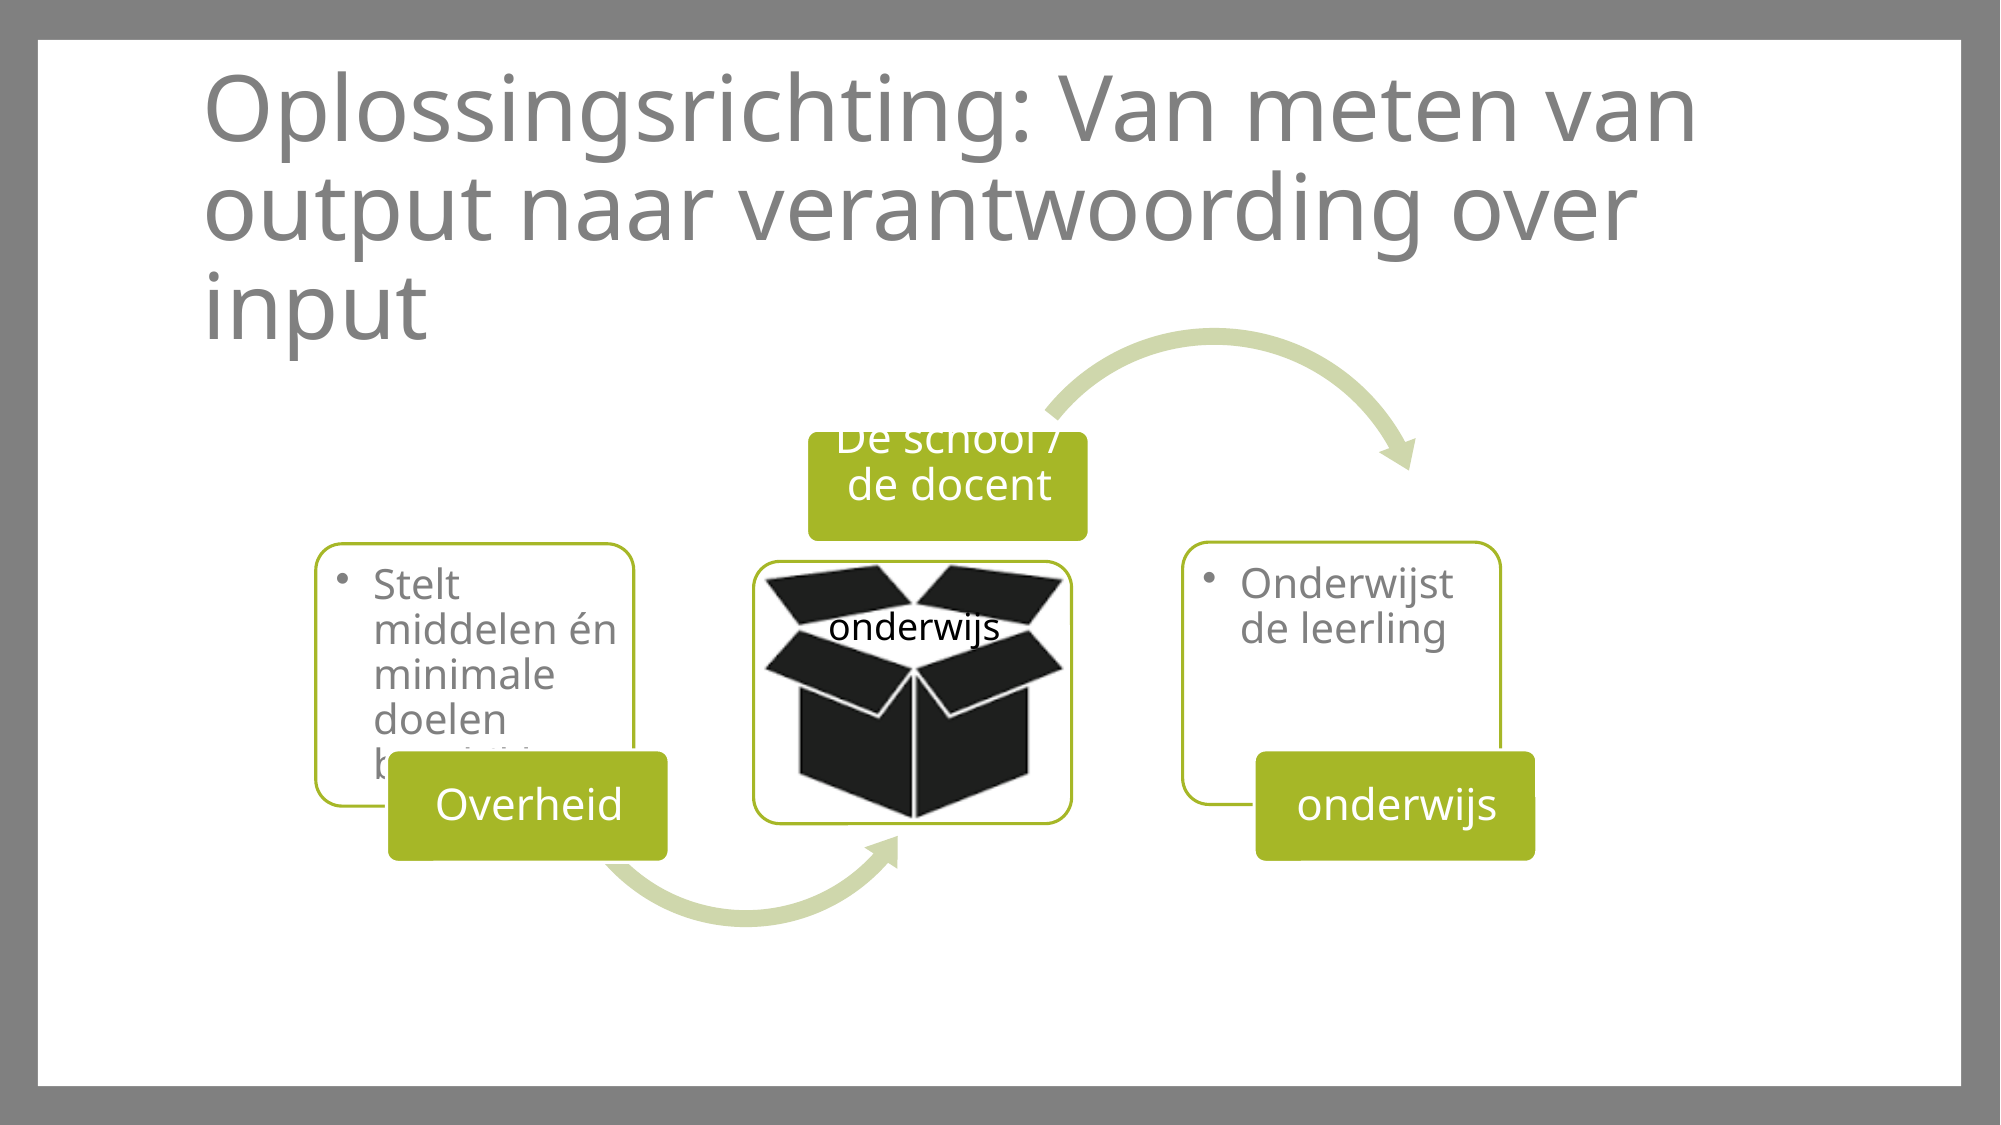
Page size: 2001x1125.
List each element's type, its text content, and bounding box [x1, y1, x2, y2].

title Oplossingsrichting: Van meten van output naar verantwoording over input [187, 99, 1808, 323]
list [121, 406, 1732, 943]
